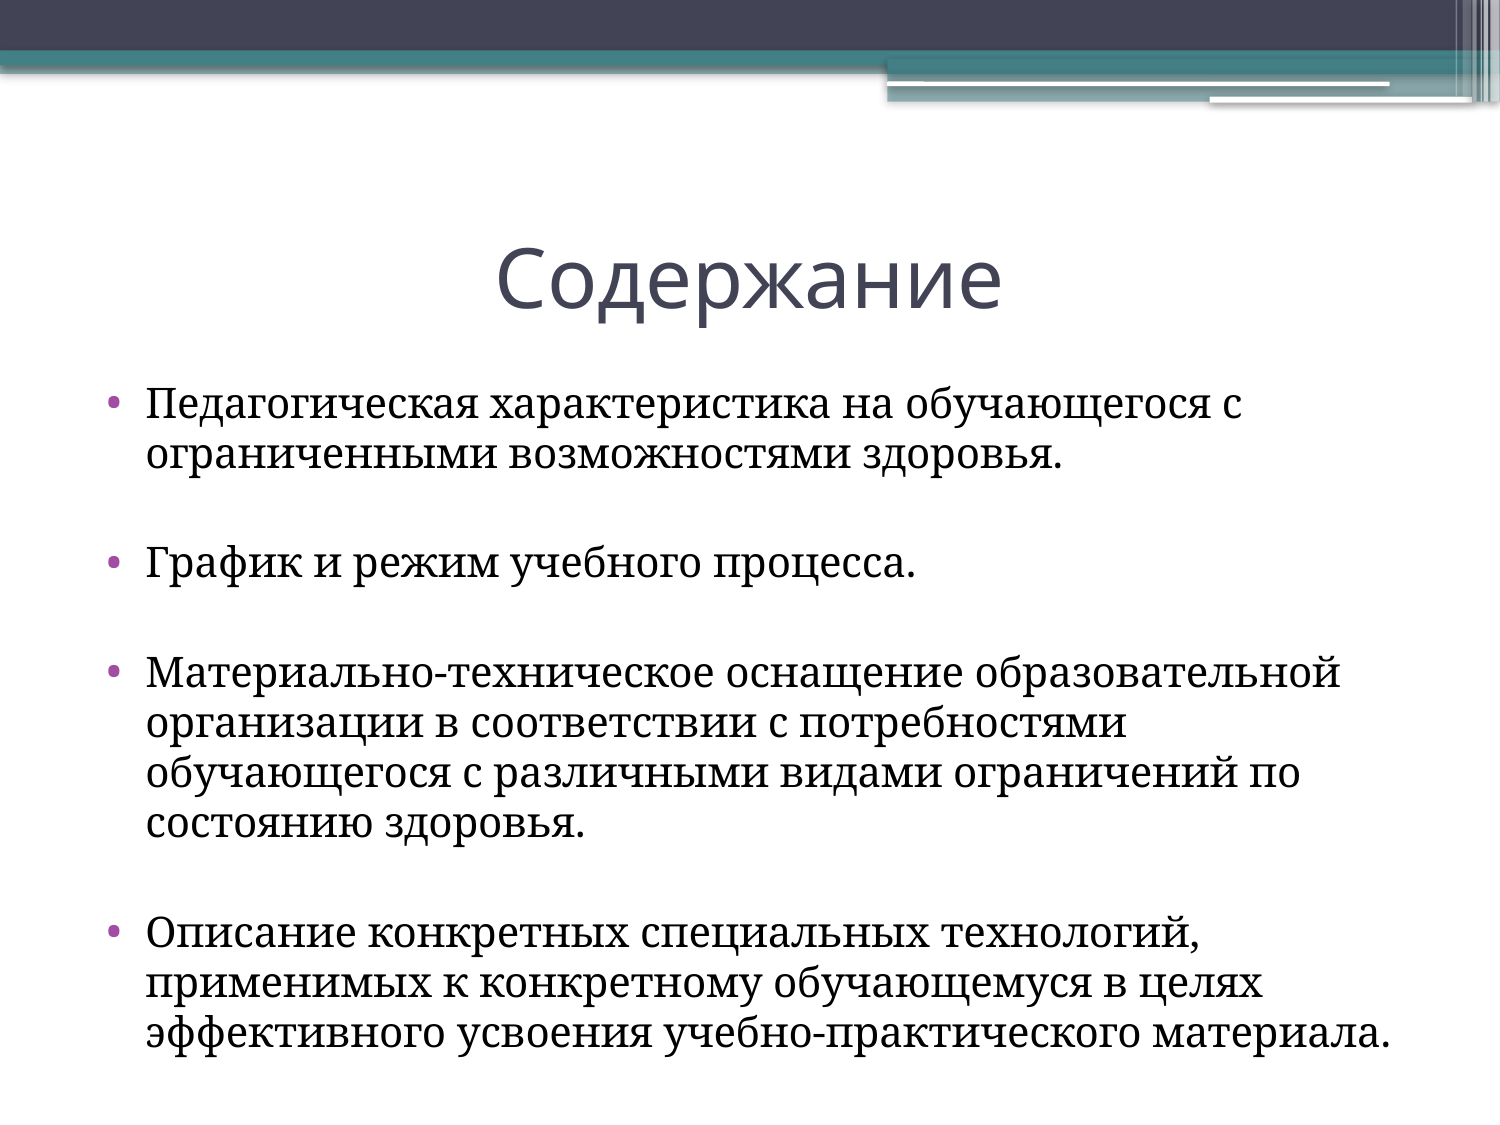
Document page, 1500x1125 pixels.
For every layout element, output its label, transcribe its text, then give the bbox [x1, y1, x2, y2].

list Педагогическая характеристика на обучающегося с ограниченными возможностями здоровья. График и режим учебного процесса. Материально-техническое оснащение образовательной организации в соответствии с потребностями обучающегося с различными видами ограничений по состоянию здоровья. Описание конкретных специальных технологий, применимых к конкретному обучающемуся в целях эффективного усвоения учебно-практического материала. [75, 368, 1425, 1079]
title Содержание [75, 187, 1425, 363]
